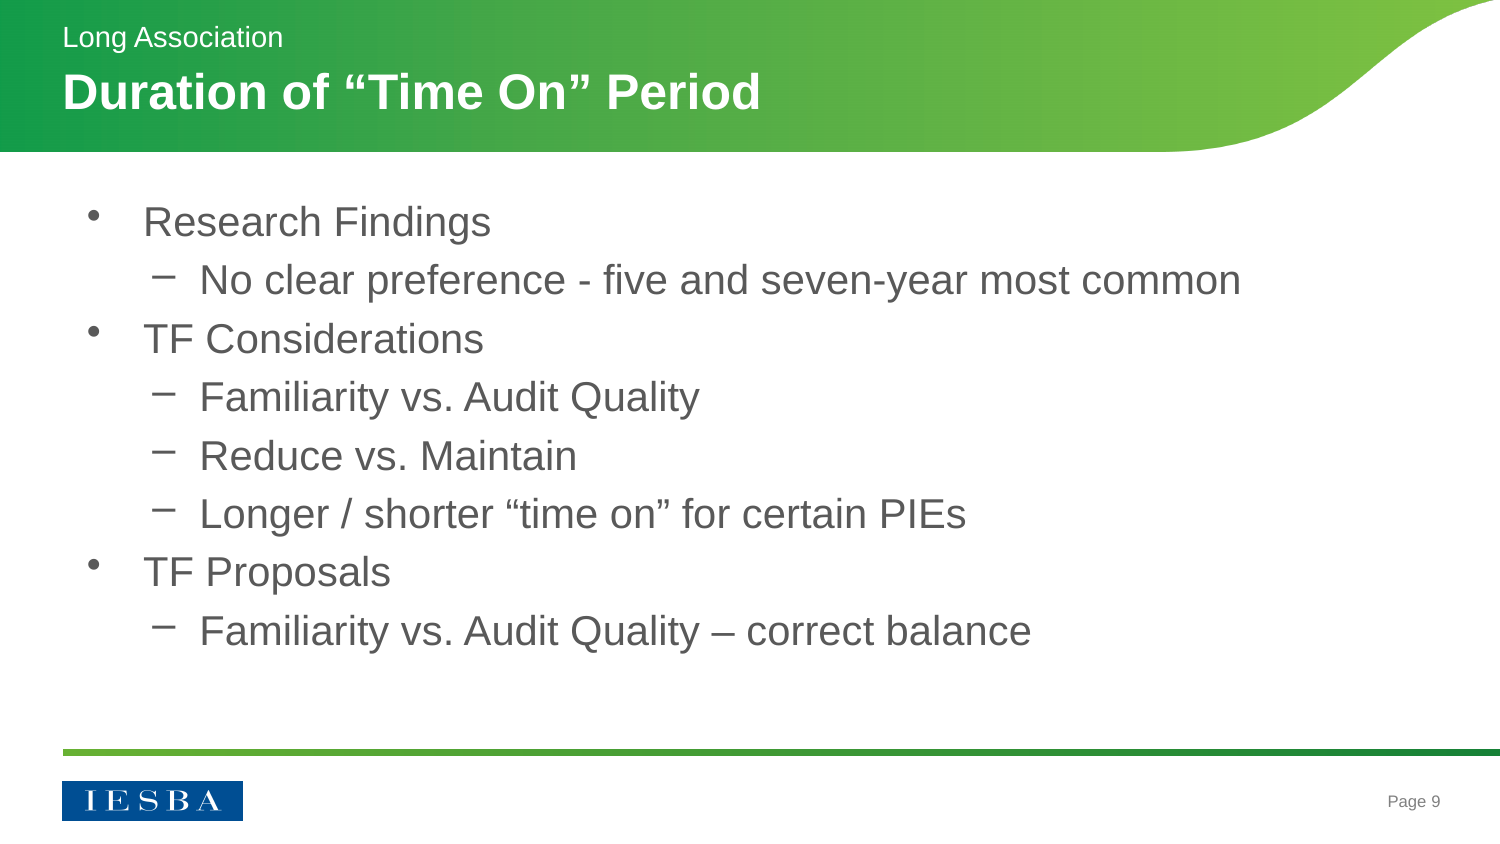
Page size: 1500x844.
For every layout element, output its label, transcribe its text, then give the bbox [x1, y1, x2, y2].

subtitle Long Association [62, 18, 500, 47]
picture [0, 0, 1497, 152]
picture [62, 781, 243, 821]
title Duration of “Time On” Period [62, 56, 1300, 122]
list Research Findings No clear preference - five and seven-year most common TF Considerations Familiarity vs. Audit Quality Reduce vs. Maintain Longer / shorter “time on” for certain PIEs TF Proposals Familiarity vs. Audit Quality – correct balance [62, 187, 1450, 747]
